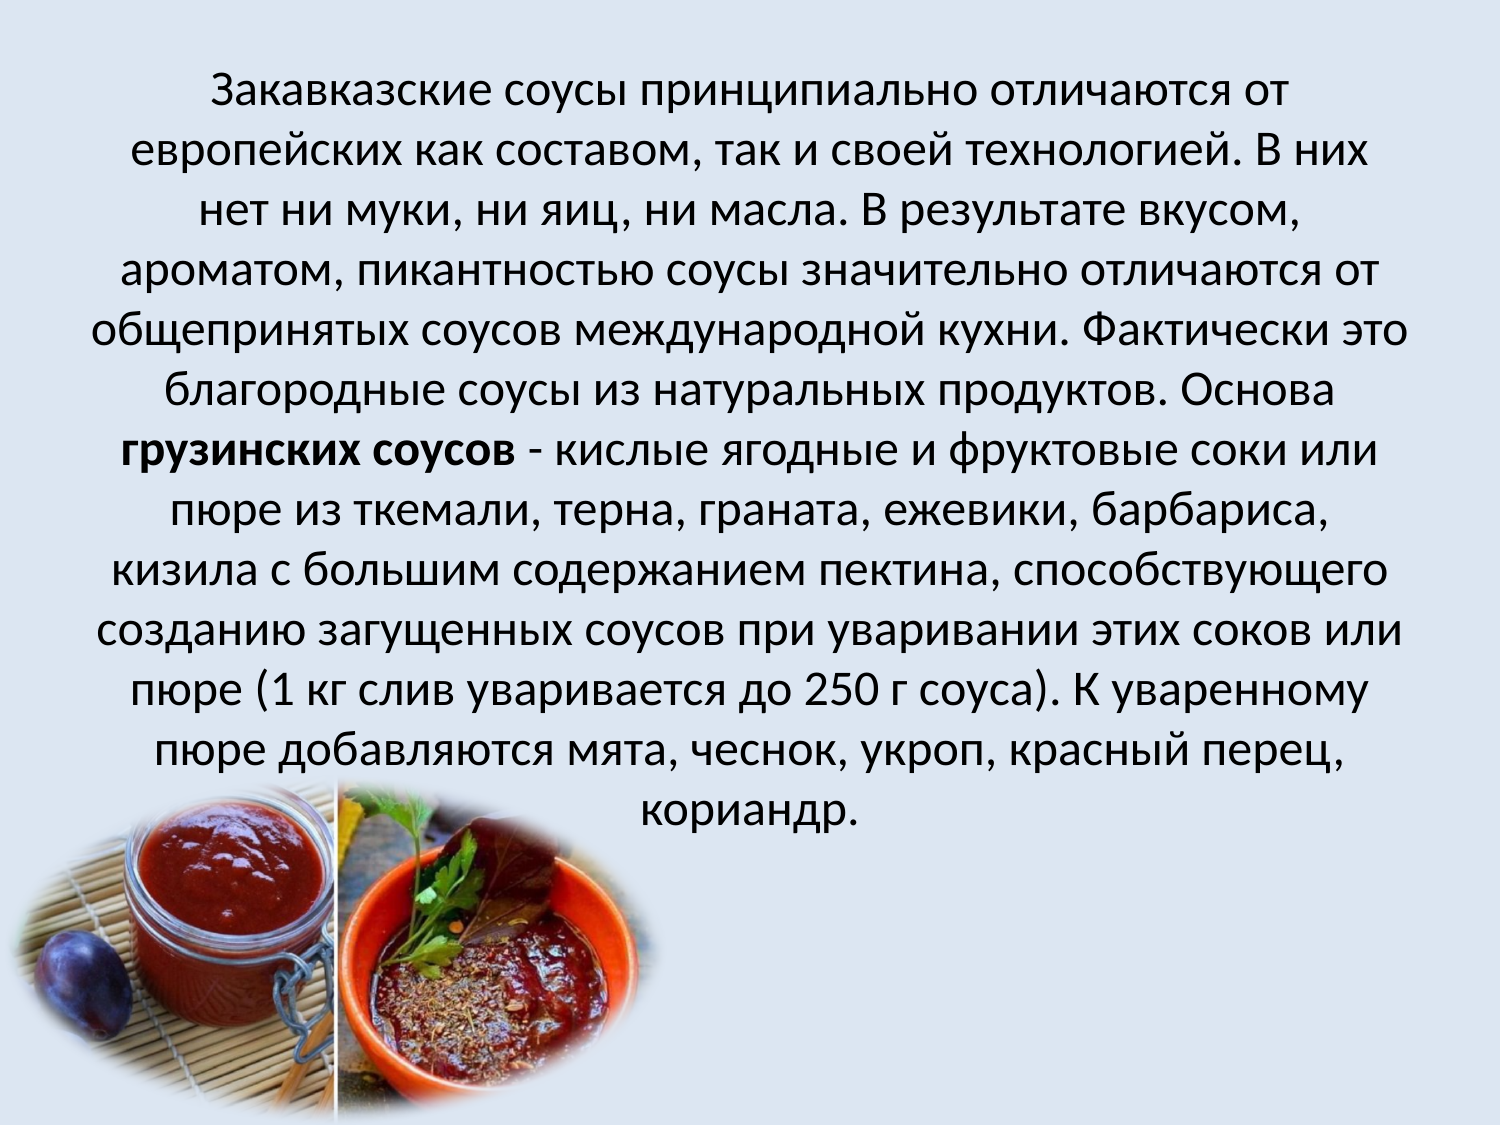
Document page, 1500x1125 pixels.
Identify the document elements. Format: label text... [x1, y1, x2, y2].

picture [0, 774, 670, 1125]
title Закавказские соусы принципиально отличаются от европейских как составом, так и своей технологией. В них нет ни муки, ни яиц, ни масла. В результате вкусом, ароматом, пикантностью соусы значительно отличаются от общепринятых соусов международной кухни. Фактически это благородные соусы из натуральных продуктов. Основа грузинских соусов - кислые ягодные и фруктовые соки или пюре из ткемали, терна, граната, ежевики, барбариса, кизила с большим содержанием пектина, способствующего созданию загущенных соусов при уваривании этих соков или пюре (1 кг слив уваривается до 250 г соуса). К уваренному пюре добавляются мята, чеснок, укроп, красный перец, кориандр. [75, 45, 1425, 846]
